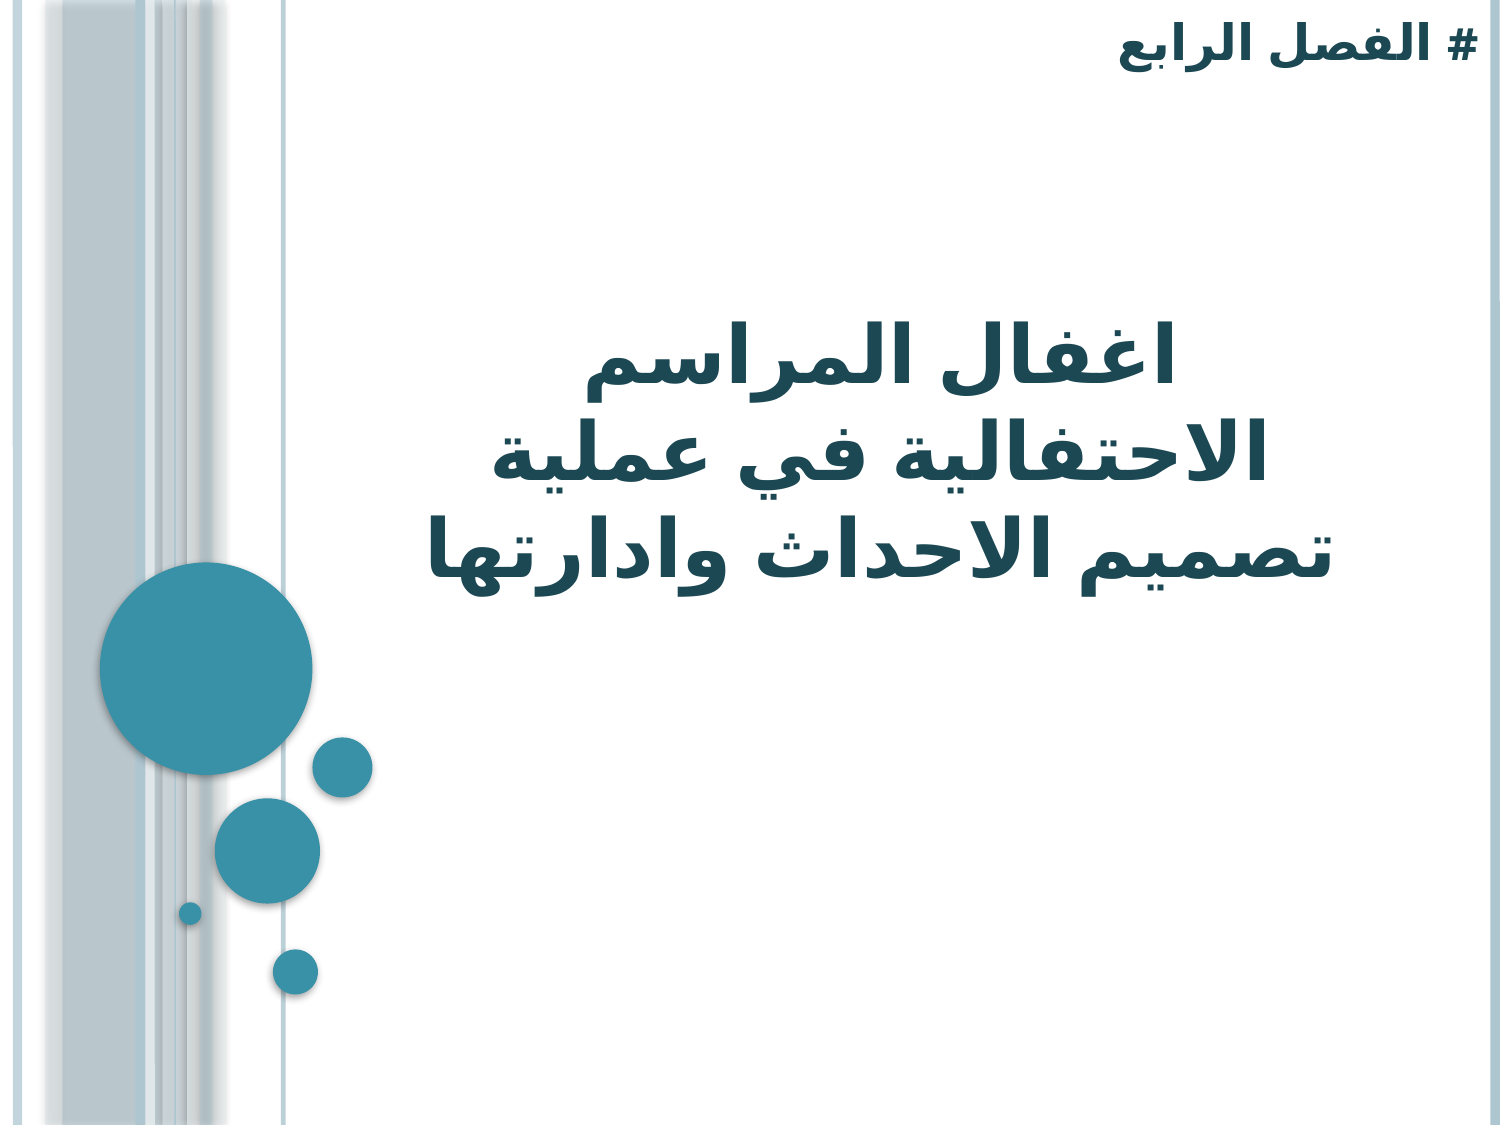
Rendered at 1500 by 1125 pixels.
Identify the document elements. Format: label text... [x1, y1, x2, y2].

title اغفال المراسم الاحتفالية في عملية تصميم الاحداث وادارتها [375, 290, 1388, 602]
text_box # الفصل الرابع [269, 0, 1495, 79]
